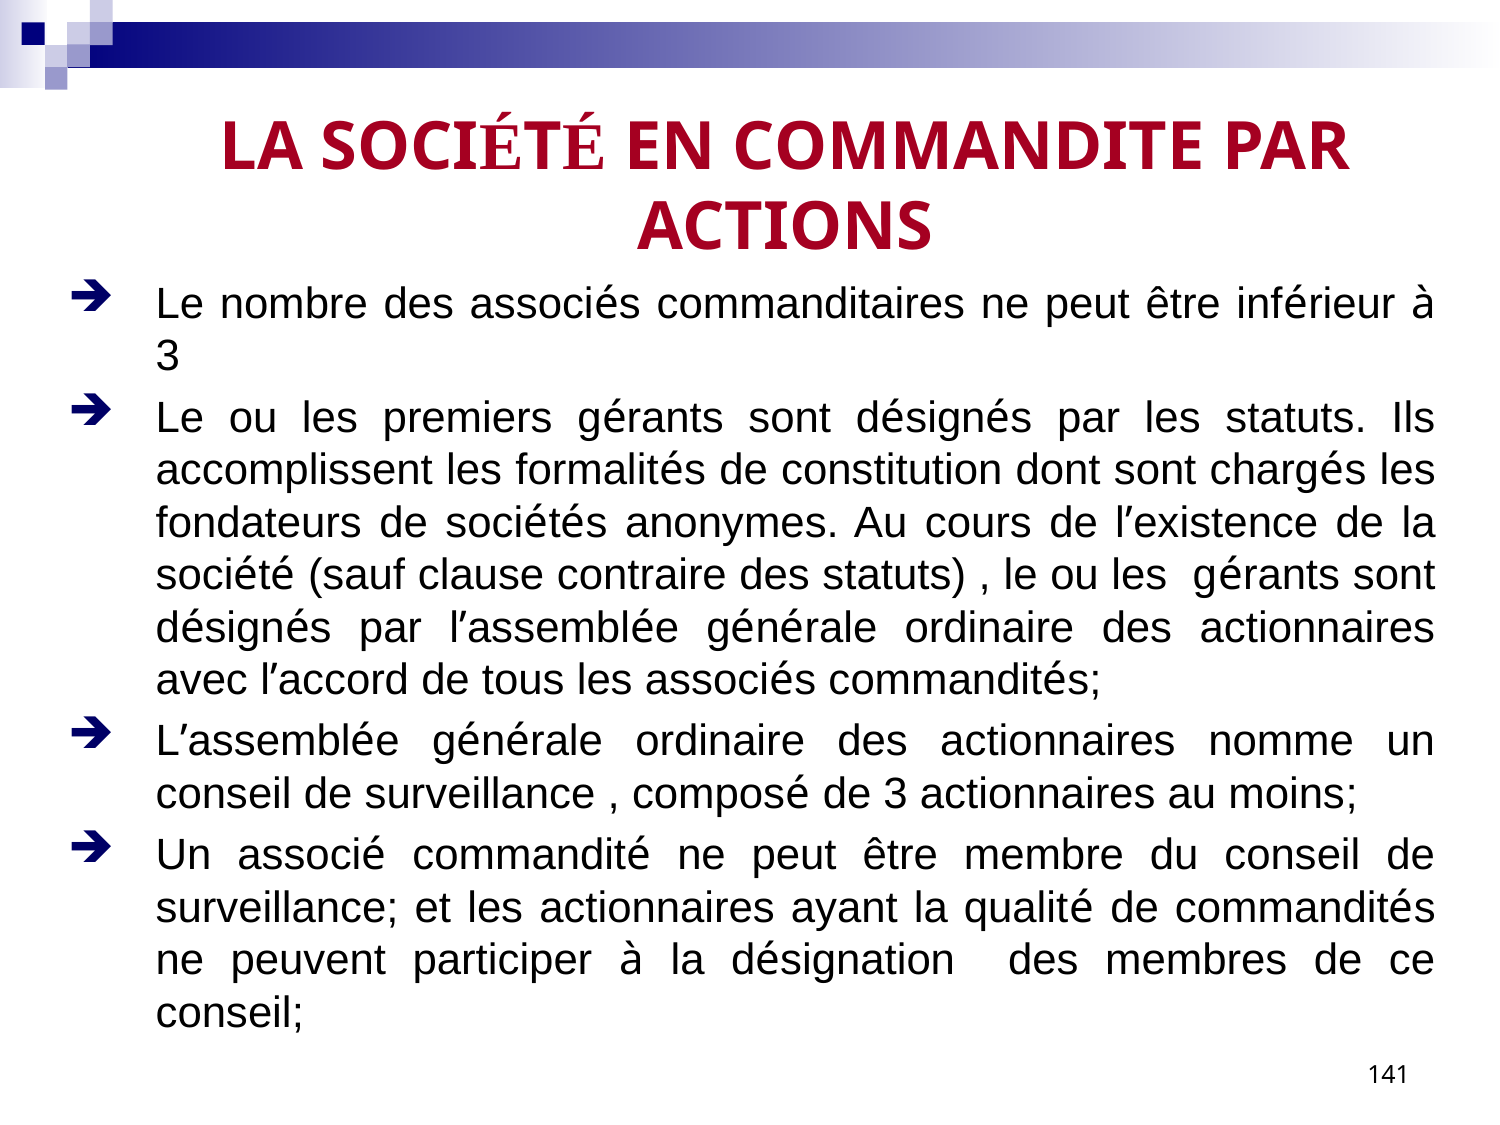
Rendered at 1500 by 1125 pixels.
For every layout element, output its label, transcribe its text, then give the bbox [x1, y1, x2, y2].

list Le nombre des associés commanditaires ne peut être inférieur à 3 Le ou les premiers gérants sont désignés par les statuts. Ils accomplissent les formalités de constitution dont sont chargés les fondateurs de sociétés anonymes. Au cours de l’existence de la société (sauf clause contraire des statuts) , le ou les gérants sont désignés par l’assemblée générale ordinaire des actionnaires avec l’accord de tous les associés commandités; L’assemblée générale ordinaire des actionnaires nomme un conseil de surveillance , composé de 3 actionnaires au moins; Un associé commandité ne peut être membre du conseil de surveillance; et les actionnaires ayant la qualité de commandités ne peuvent participer à la désignation des membres de ce conseil; [53, 267, 1451, 1055]
slide_number 141 [1074, 1055, 1425, 1100]
title LA SOCIÉTÉ EN COMMANDITE PAR ACTIONS [147, 98, 1424, 267]
